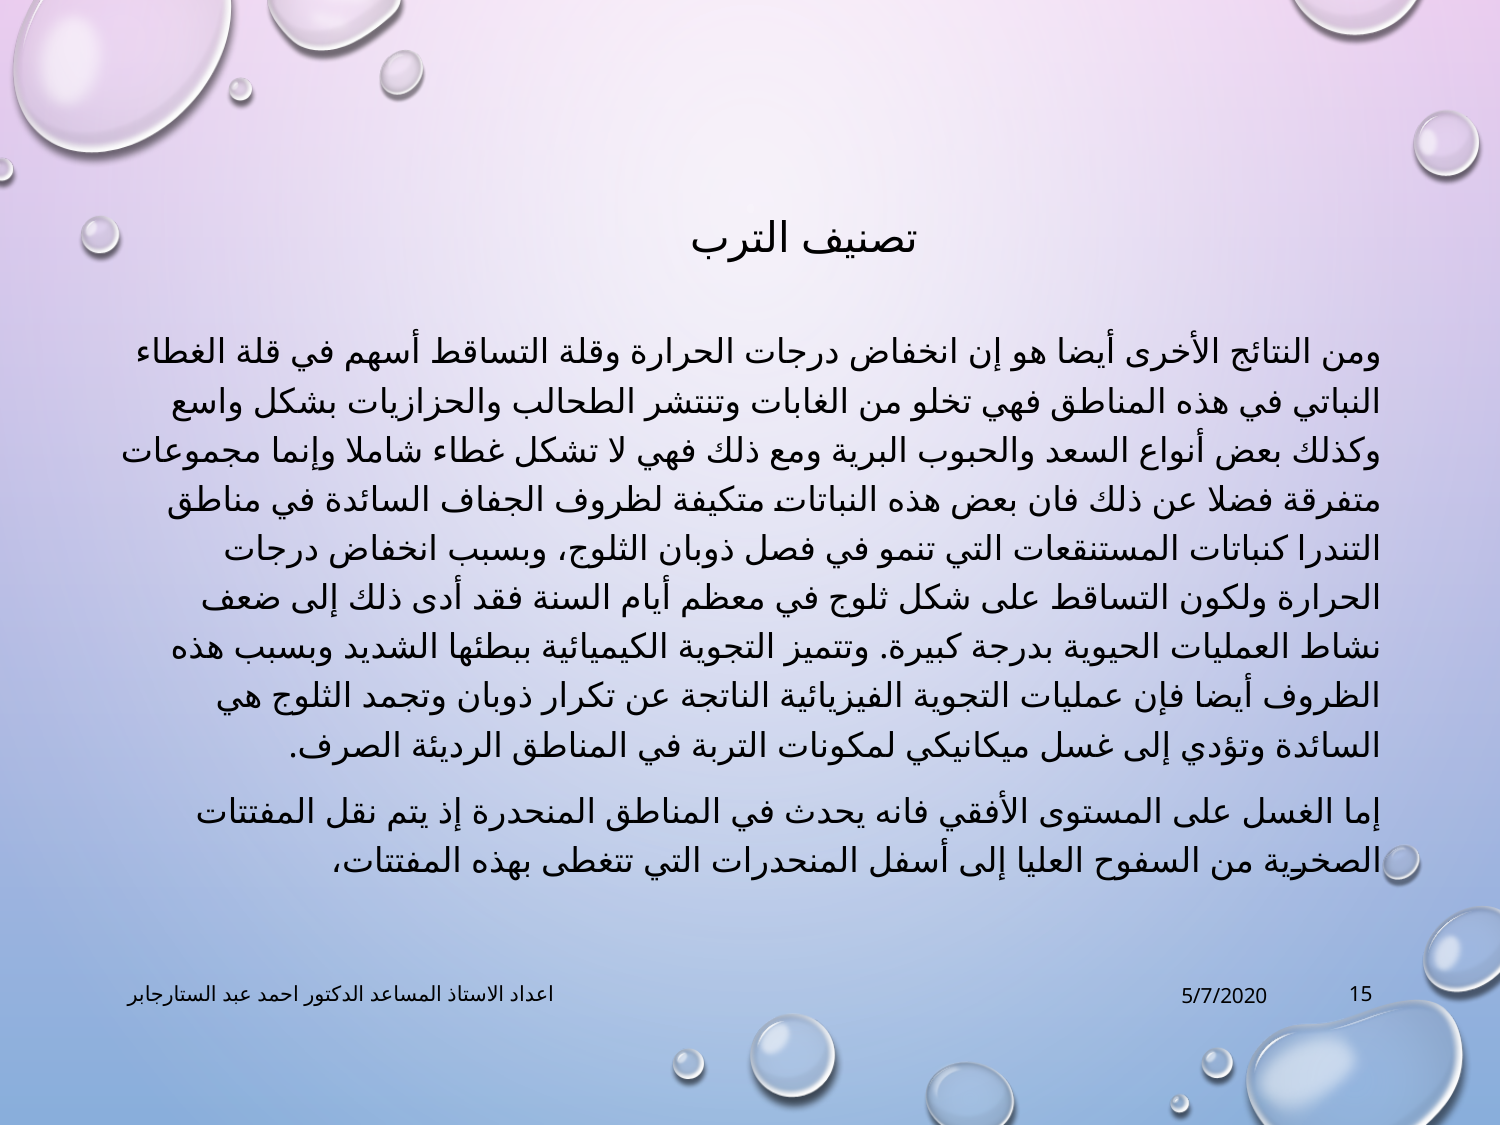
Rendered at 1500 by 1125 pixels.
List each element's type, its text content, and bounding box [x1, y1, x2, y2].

list ومن النتائج الأخرى أيضا هو إن انخفاض درجات الحرارة وقلة التساقط أسهم في قلة الغطاء النباتي في هذه المناطق فهي تخلو من الغابات وتنتشر الطحالب والحزازيات بشكل واسع وكذلك بعض أنواع السعد والحبوب البرية ومع ذلك فهي لا تشكل غطاء شاملا وإنما مجموعات متفرقة فضلا عن ذلك فان بعض هذه النباتات متكيفة لظروف الجفاف السائدة في مناطق التندرا كنباتات المستنقعات التي تنمو في فصل ذوبان الثلوج، وبسبب انخفاض درجات الحرارة ولكون التساقط على شكل ثلوج في معظم أيام السنة فقد أدى ذلك إلى ضعف نشاط العمليات الحيوية بدرجة كبيرة. وتتميز التجوية الكيميائية ببطئها الشديد وبسبب هذه الظروف أيضا فإن عمليات التجوية الفيزيائية الناتجة عن تكرار ذوبان وتجمد الثلوج هي السائدة وتؤدي إلى غسل ميكانيكي لمكونات التربة في المناطق الرديئة الصرف. إما الغسل على المستوى الأفقي فانه يحدث في المناطق المنحدرة إذ يتم نقل المفتتات الصخرية من السفوح العليا إلى أسفل المنحدرات التي تتغطى بهذه المفتتات، [103, 314, 1397, 923]
slide_number 15 [1293, 965, 1388, 1025]
title تصنيف الترب [644, 208, 965, 270]
picture [0, 0, 1500, 1125]
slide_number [944, 965, 1283, 1025]
footer اعداد الاستاذ المساعد الدكتور احمد عبد الستارجابر [112, 965, 934, 1025]
